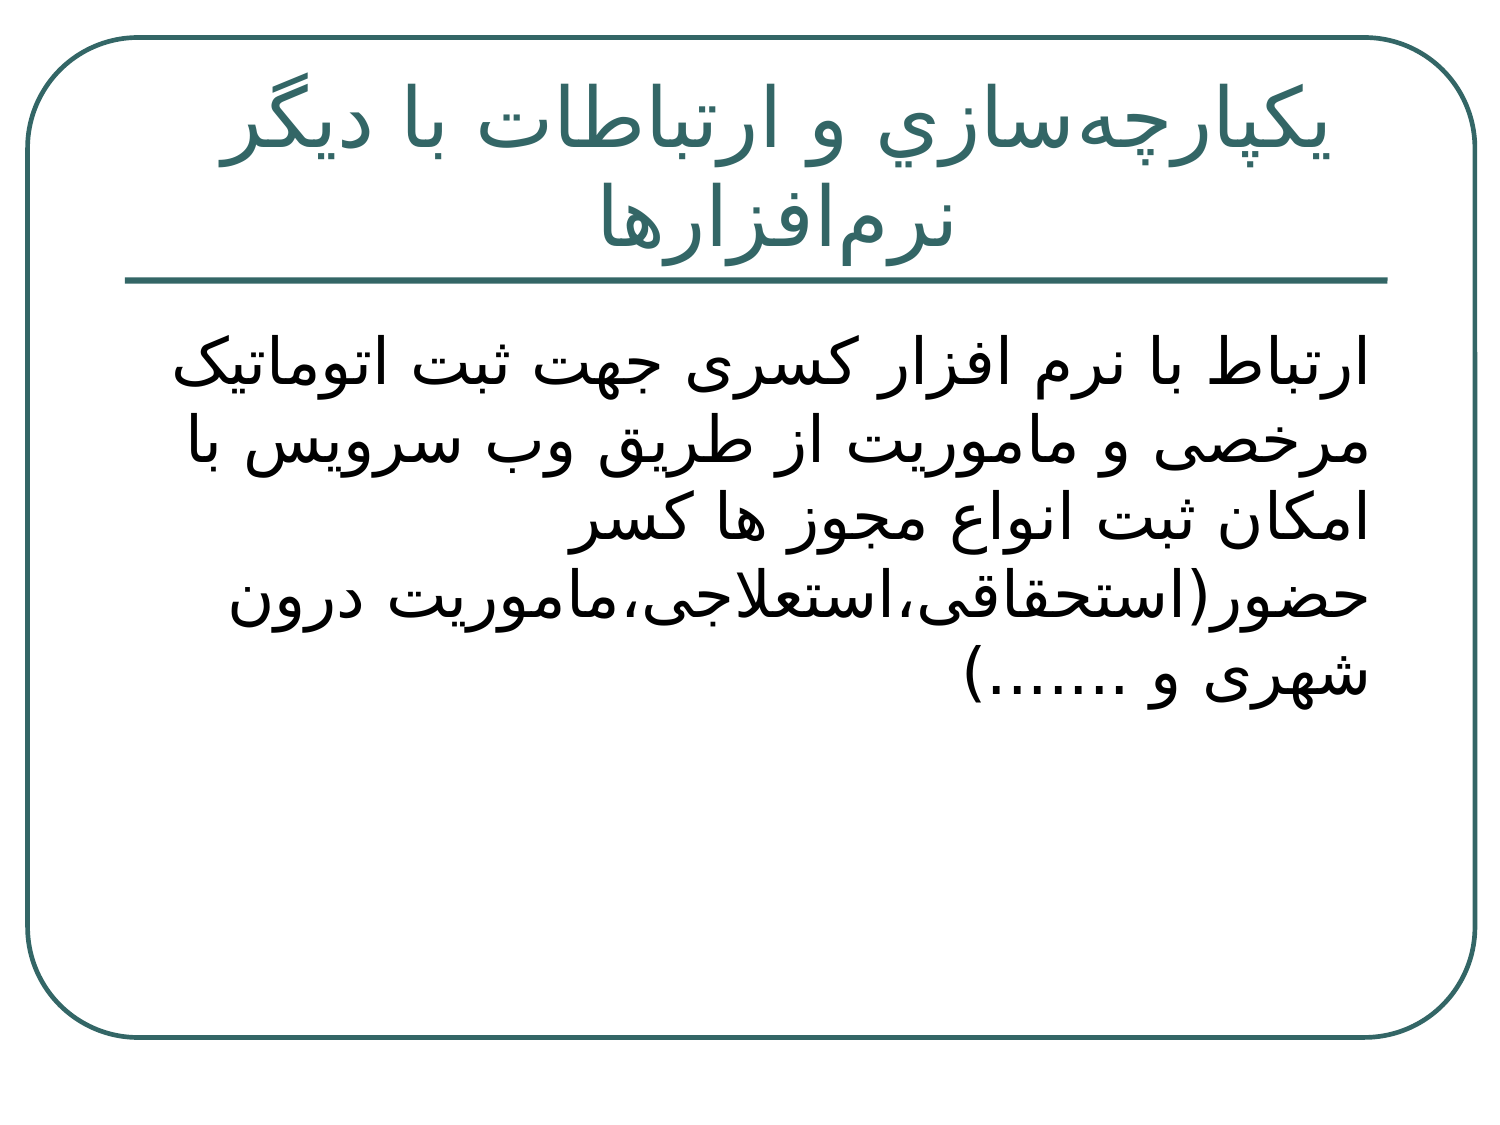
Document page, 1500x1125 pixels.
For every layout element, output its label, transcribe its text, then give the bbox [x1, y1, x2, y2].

list ارتباط با نرم افزار کسری جهت ثبت اتوماتیک مرخصی و ماموریت از طریق وب سرویس با امکان ثبت انواع مجوز ها کسر حضور(استحقاقی،استعلاجی،ماموریت درون شهری و .......) [125, 312, 1388, 975]
title يكپارچه‌سازي و ارتباطات با ديگر نرم‌افزارها [112, 83, 1443, 272]
